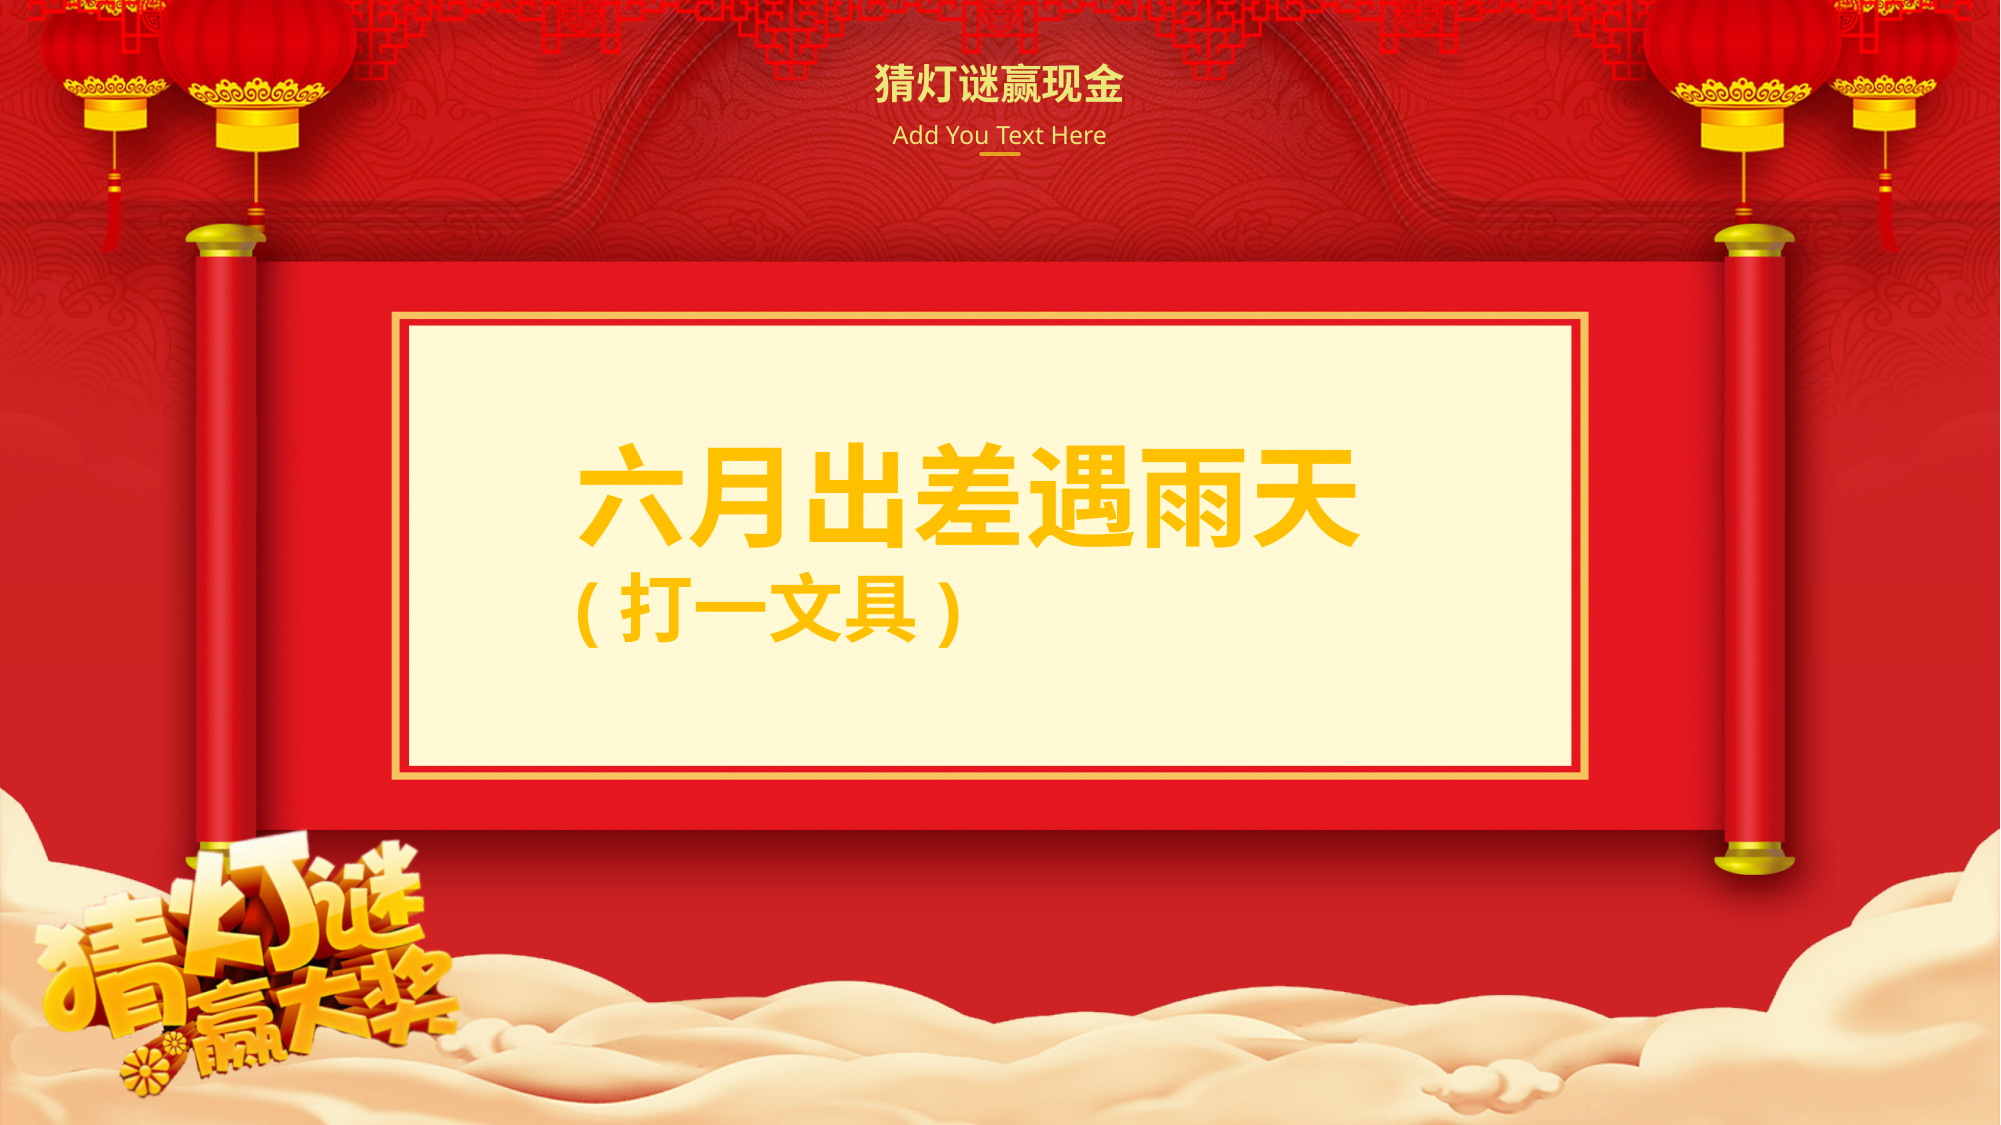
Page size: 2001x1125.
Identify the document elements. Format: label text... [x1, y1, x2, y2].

picture [0, 0, 2000, 1125]
text_box 猜灯谜赢现金 [859, 50, 1141, 99]
